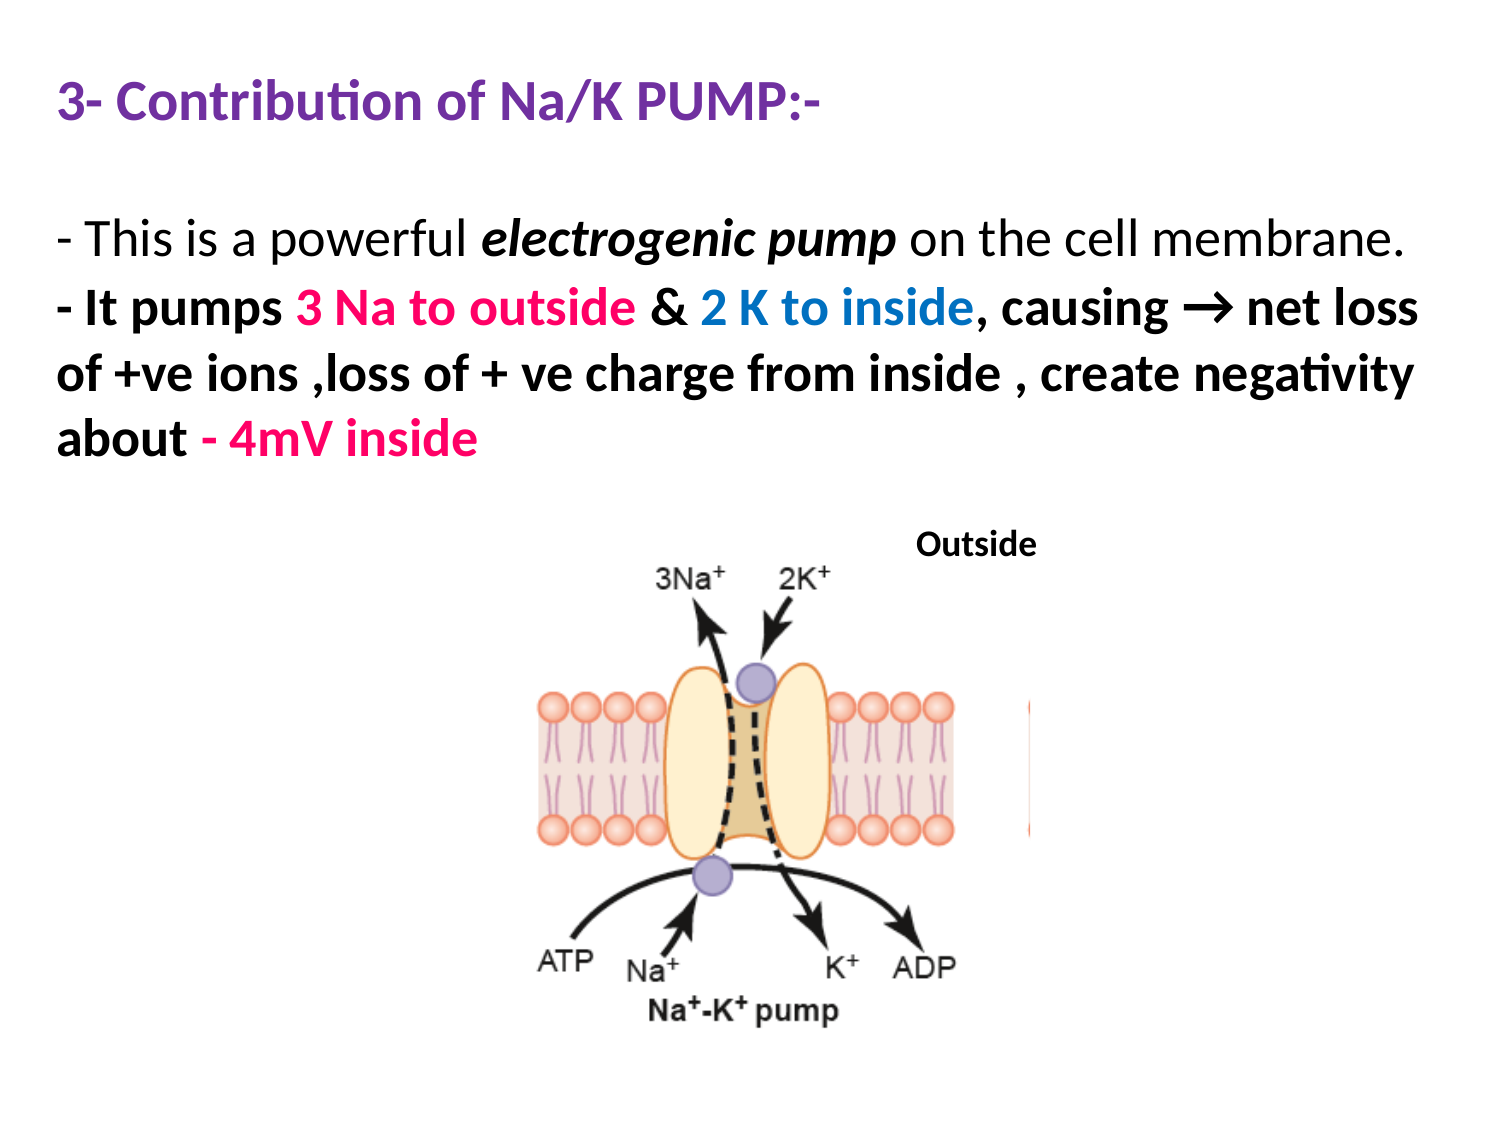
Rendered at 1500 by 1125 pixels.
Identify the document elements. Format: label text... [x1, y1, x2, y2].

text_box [508, 467, 1070, 1052]
text_box 3- Contribution of Na/K PUMP:- - This is a powerful electrogenic pump on the cell membrane. - It pumps 3 Na to outside & 2 K to inside, causing → net loss of +ve ions ,loss of + ve charge from inside , create negativity about - 4mV inside [41, 54, 1447, 475]
